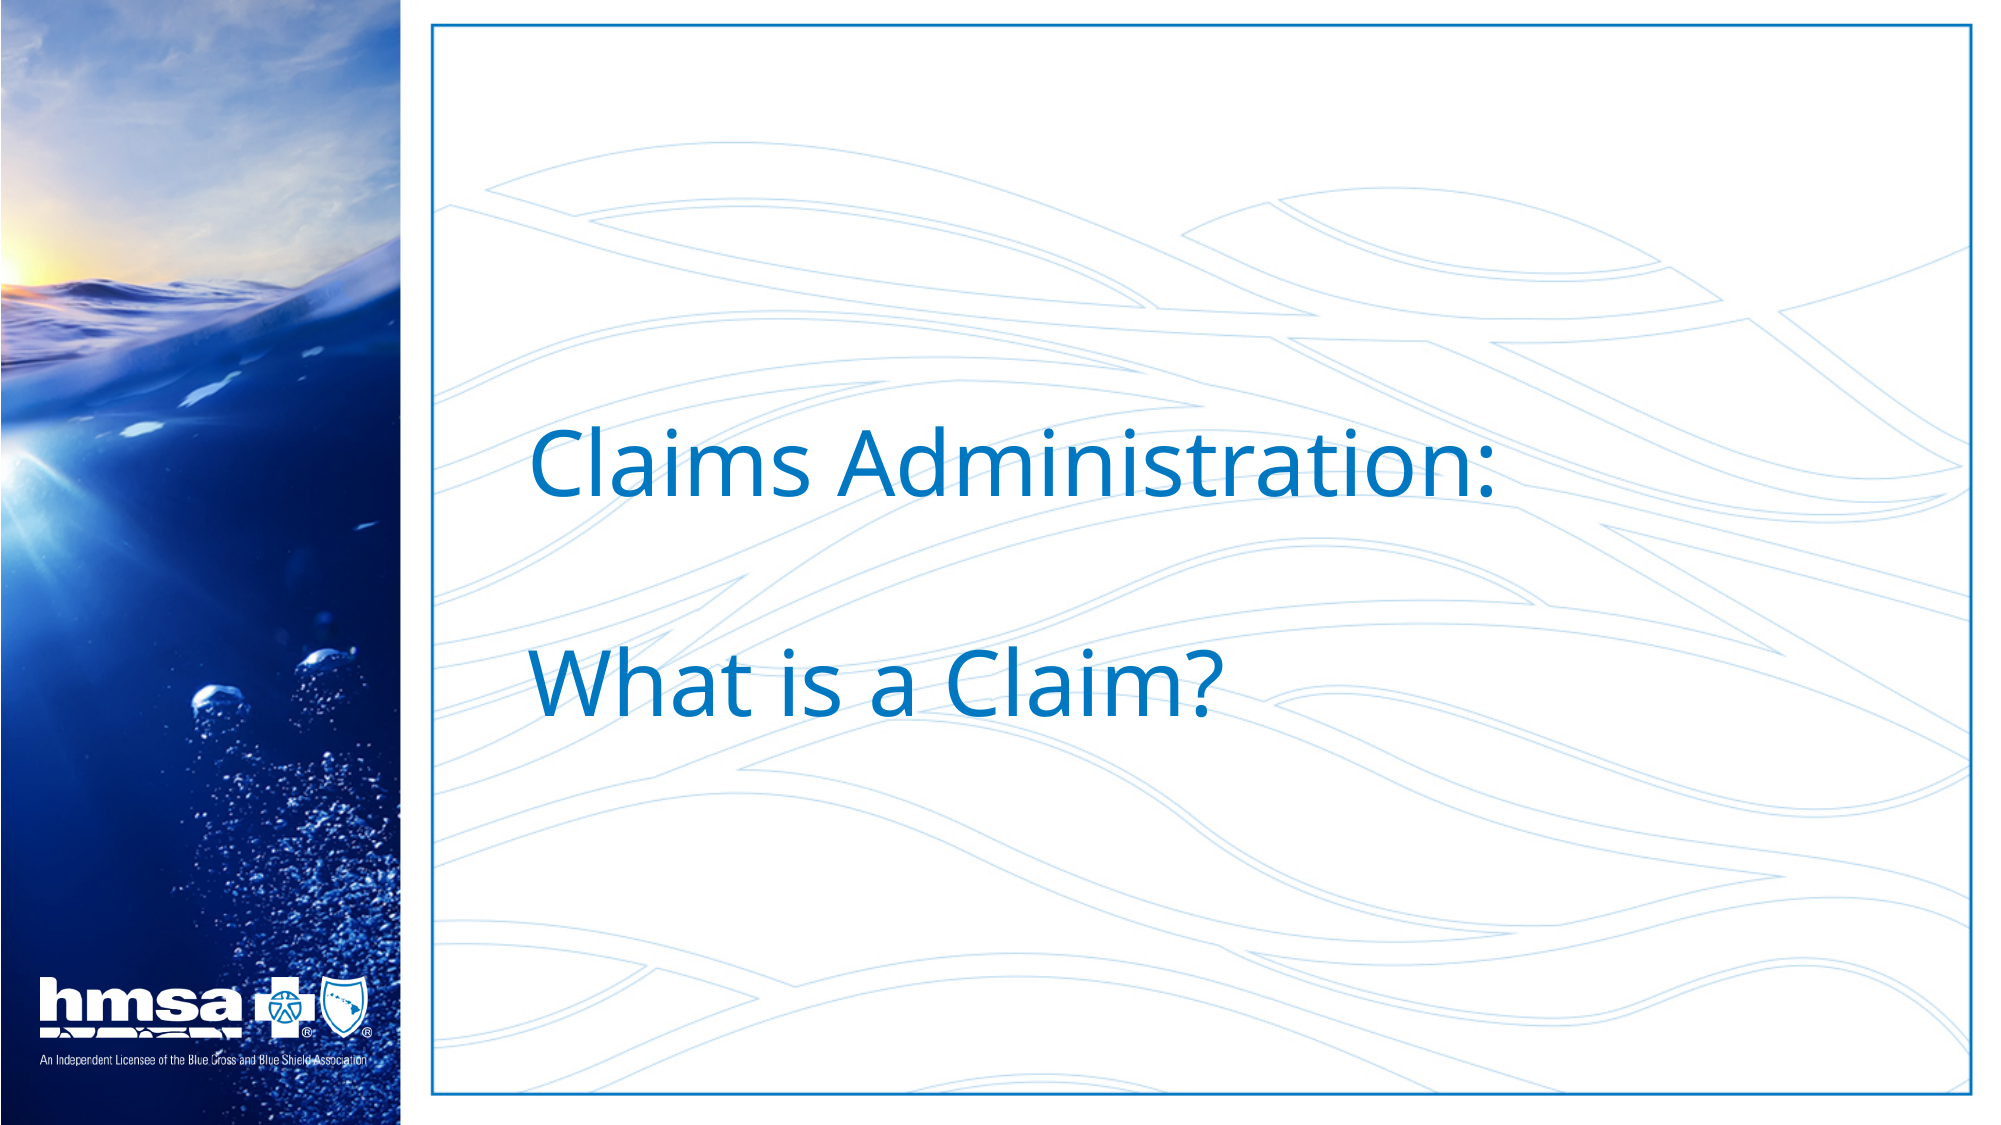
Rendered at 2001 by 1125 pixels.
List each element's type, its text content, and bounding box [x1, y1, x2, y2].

text_box Claims Administration: What is a Claim? [512, 397, 1613, 743]
picture [1, 0, 1999, 1125]
